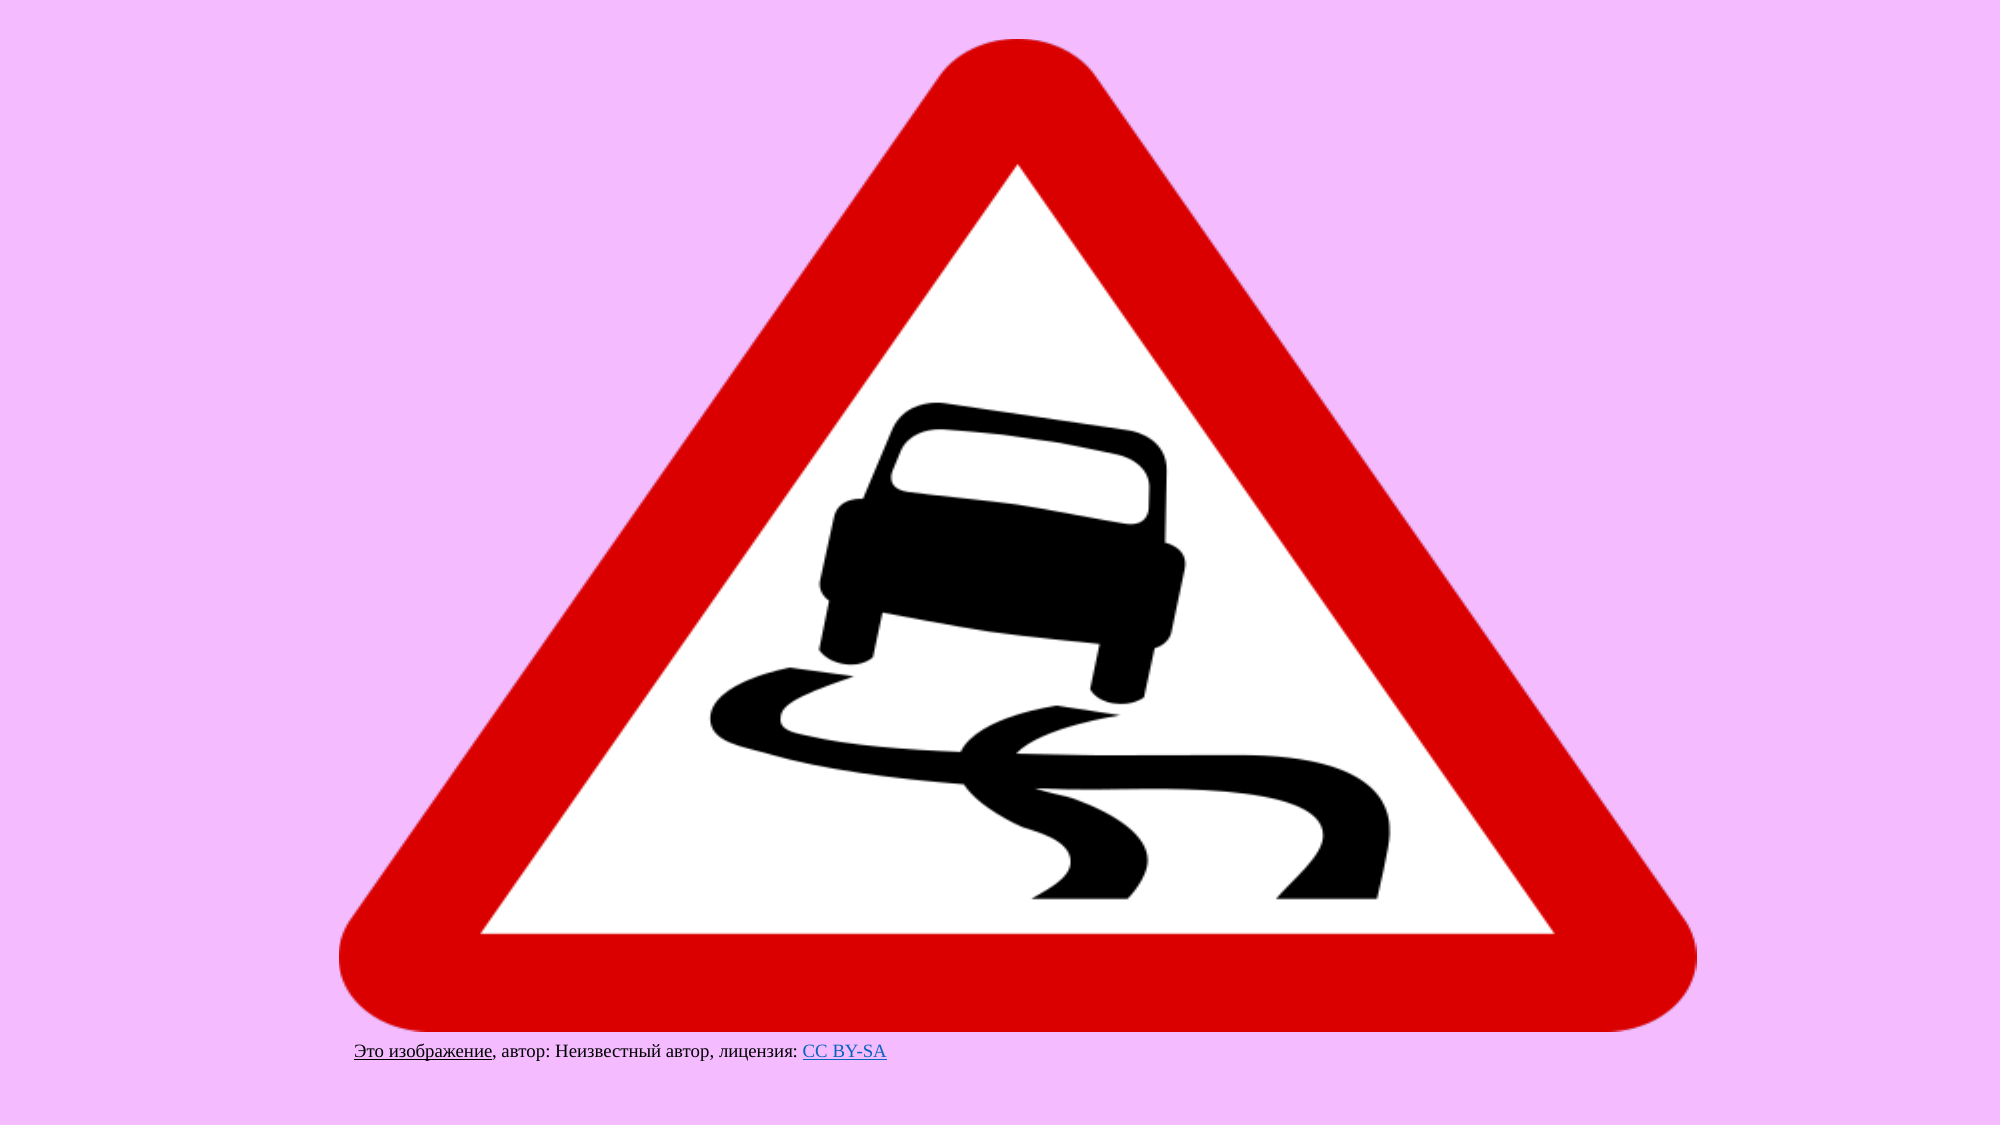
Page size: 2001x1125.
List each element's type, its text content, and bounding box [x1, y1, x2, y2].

picture [339, 39, 1697, 1032]
text_box Это изображение, автор: Неизвестный автор, лицензия: CC BY-SA [339, 1032, 1697, 1069]
